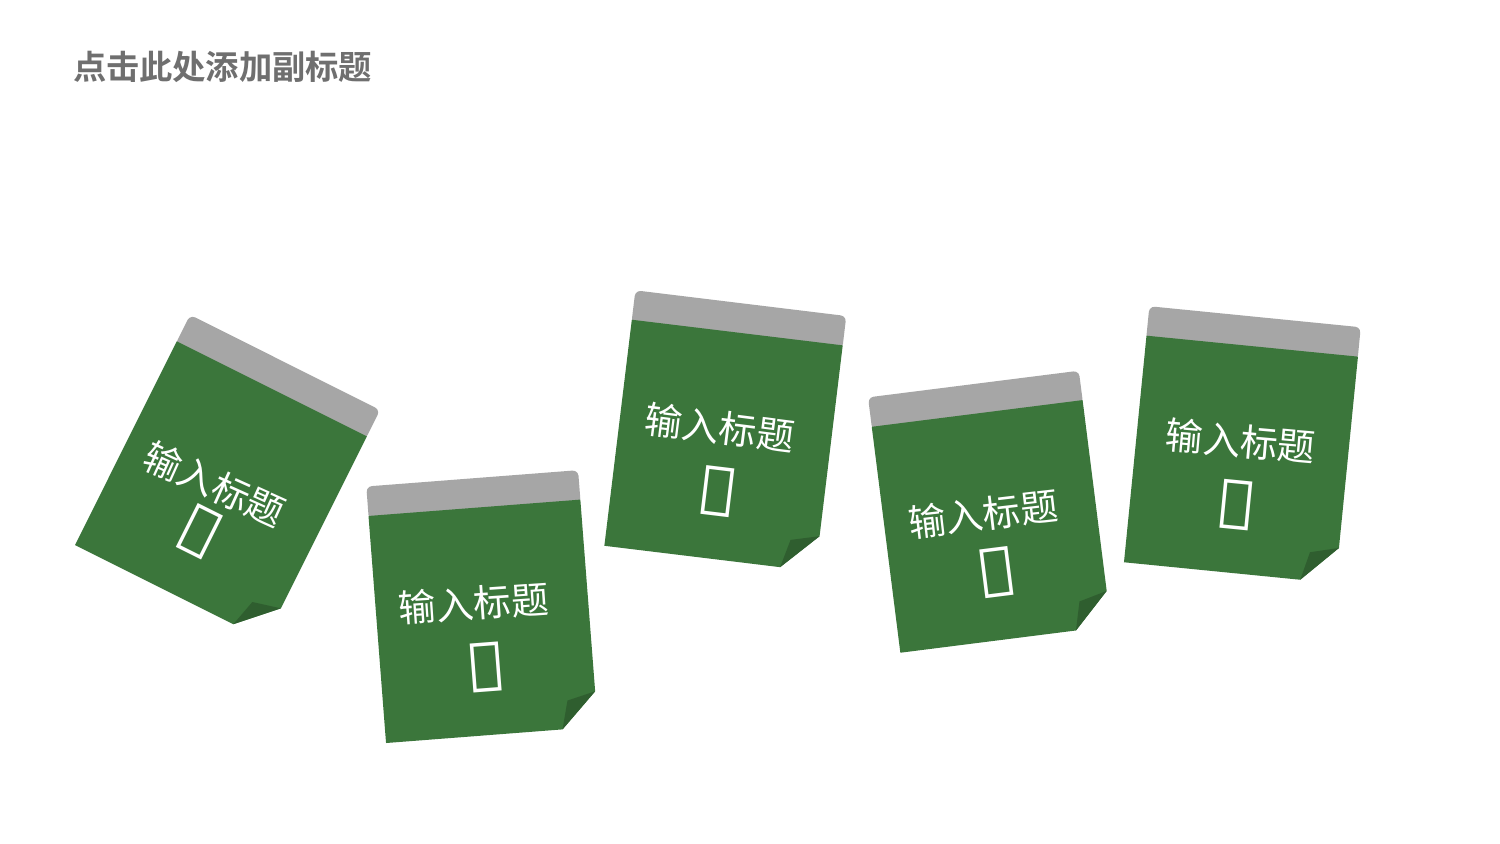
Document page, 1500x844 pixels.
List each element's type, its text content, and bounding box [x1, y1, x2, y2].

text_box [618, 302, 832, 560]
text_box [120, 348, 334, 607]
text_box 点击此处添加副标题 [53, 36, 786, 97]
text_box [375, 477, 589, 736]
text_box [883, 382, 1097, 641]
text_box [1135, 315, 1349, 574]
